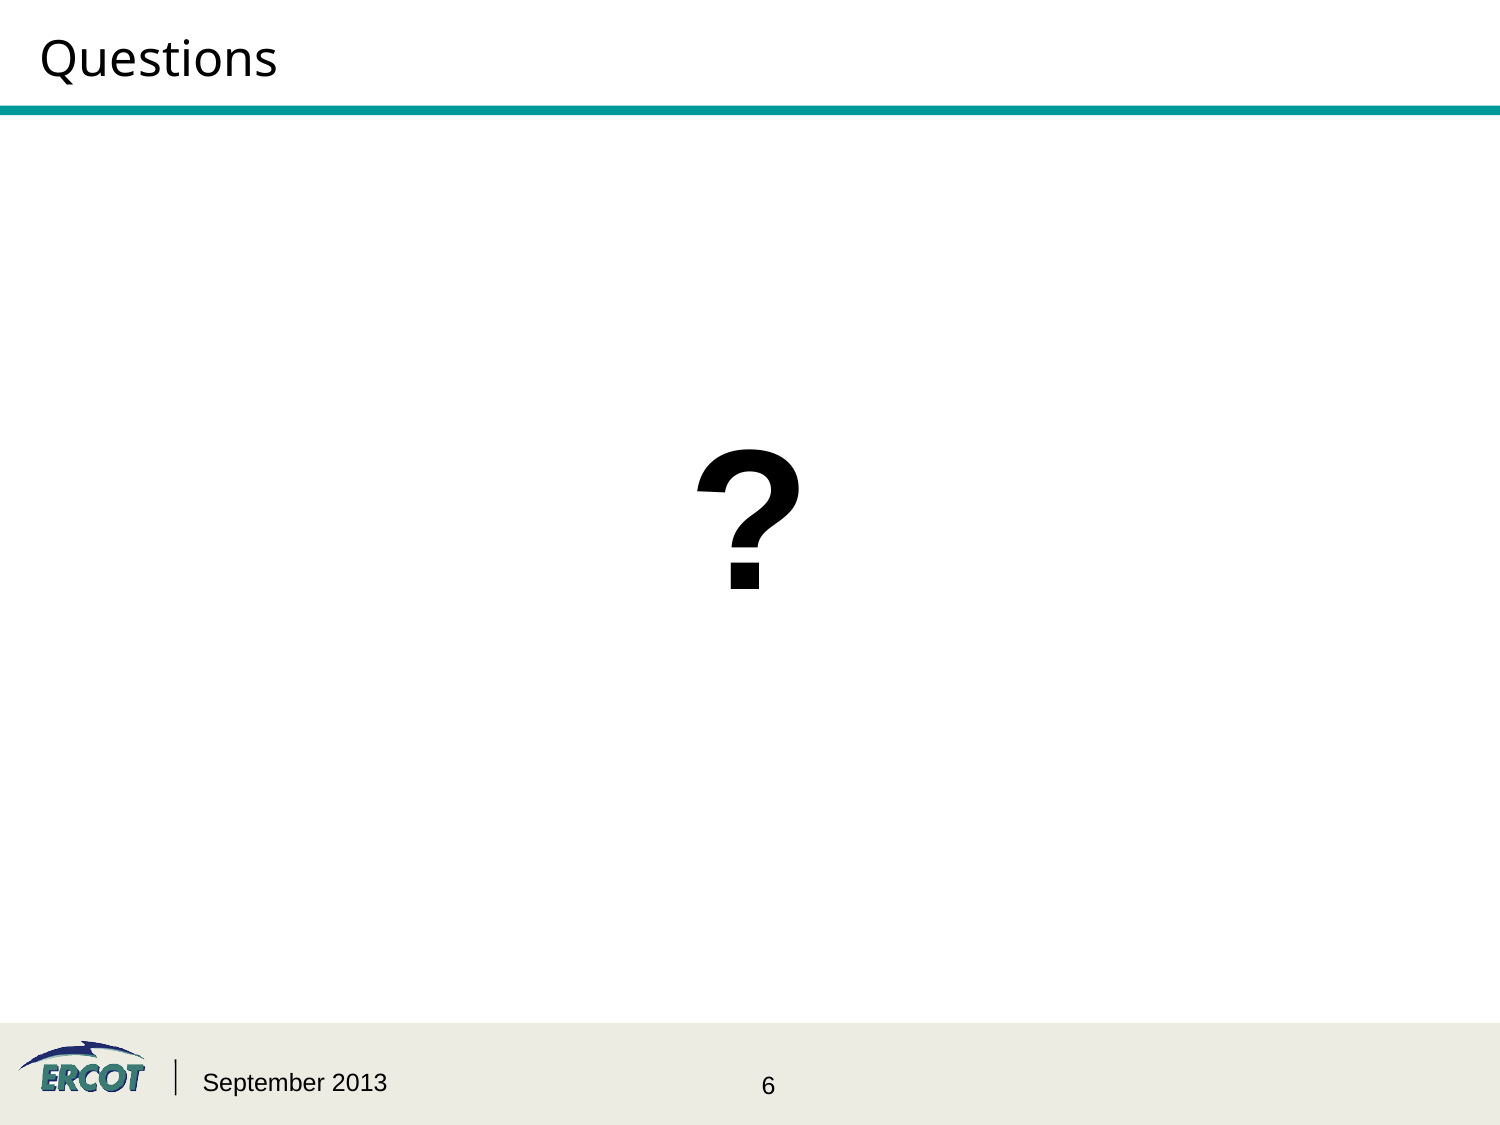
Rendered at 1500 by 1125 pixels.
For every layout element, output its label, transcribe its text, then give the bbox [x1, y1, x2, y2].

title Questions [24, 0, 1451, 113]
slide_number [187, 1059, 538, 1125]
picture [10, 1031, 151, 1111]
list ? [74, 174, 1426, 951]
